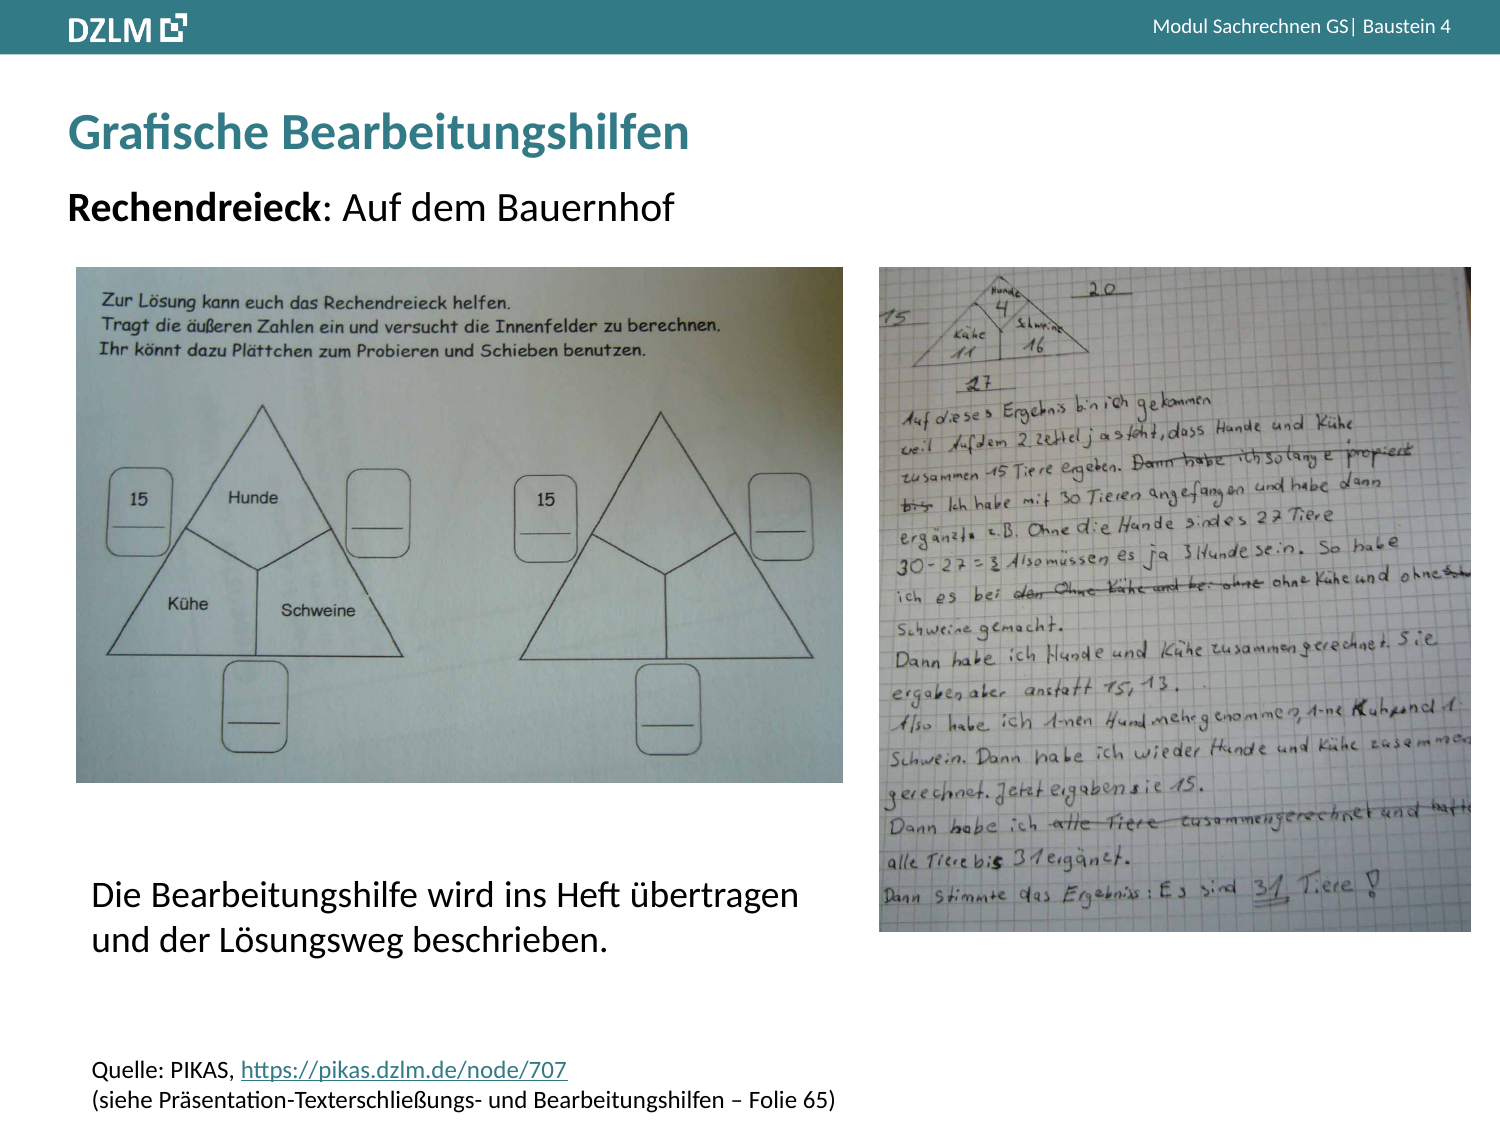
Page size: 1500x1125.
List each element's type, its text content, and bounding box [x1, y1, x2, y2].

text_box Die Bearbeitungshilfe wird ins Heft übertragen und der Lösungsweg beschrieben. [76, 862, 816, 968]
picture [76, 266, 844, 783]
picture [879, 266, 1472, 932]
text_box Quelle: PIKAS, https://pikas.dzlm.de/node/707 (siehe Präsentation-Texterschließungs- und Bearbeitungshilfen – Folie 65) [76, 1045, 1448, 1125]
text_box Rechendreieck: Auf dem Bauernhof [53, 172, 803, 238]
title Grafische Bearbeitungshilfen [53, 90, 1500, 171]
